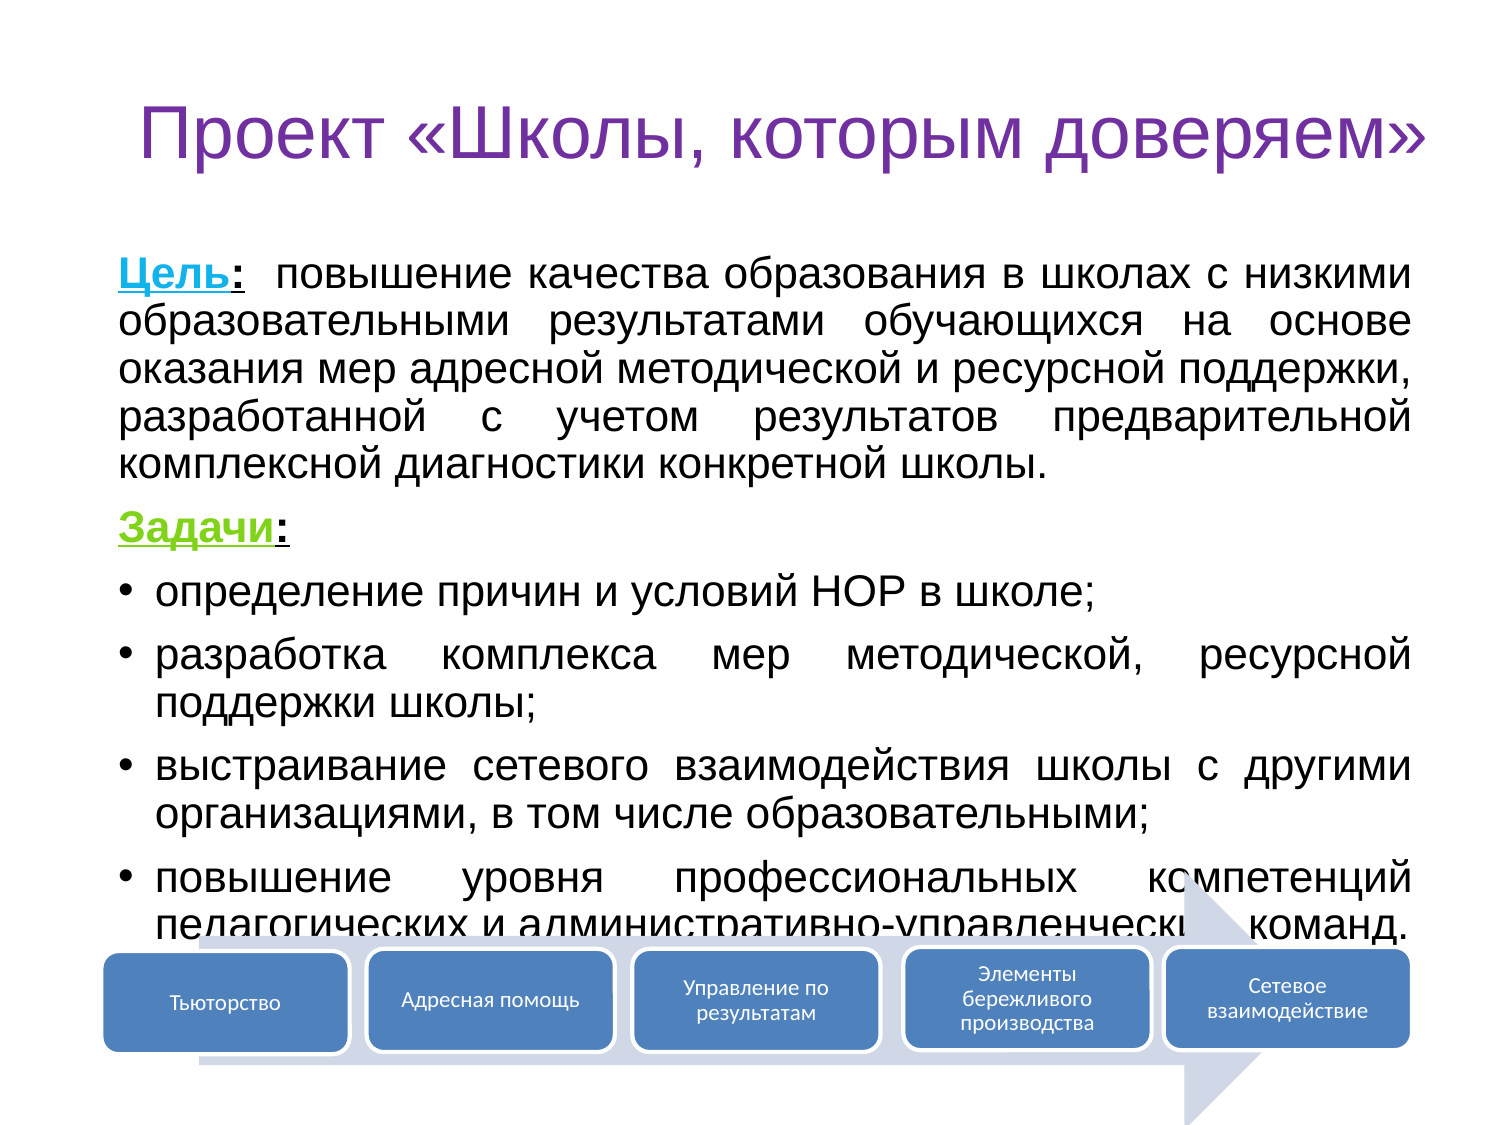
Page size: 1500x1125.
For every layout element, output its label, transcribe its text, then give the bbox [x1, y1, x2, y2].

list Цель: повышение качества образования в школах с низкими образовательными результатами обучающихся на основе оказания мер адресной методической и ресурсной поддержки, разработанной с учетом результатов предварительной комплексной диагностики конкретной школы. Задачи: определение причин и условий НОР в школе; разработка комплекса мер методической, ресурсной поддержки школы; выстраивание сетевого взаимодействия школы с другими организациями, в том числе образовательными; повышение уровня профессиональных компетенций педагогических и административно-управленческих команд. [103, 242, 1429, 1014]
title Проект «Школы, которым доверяем» [103, 59, 1466, 209]
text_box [100, 870, 1413, 1125]
